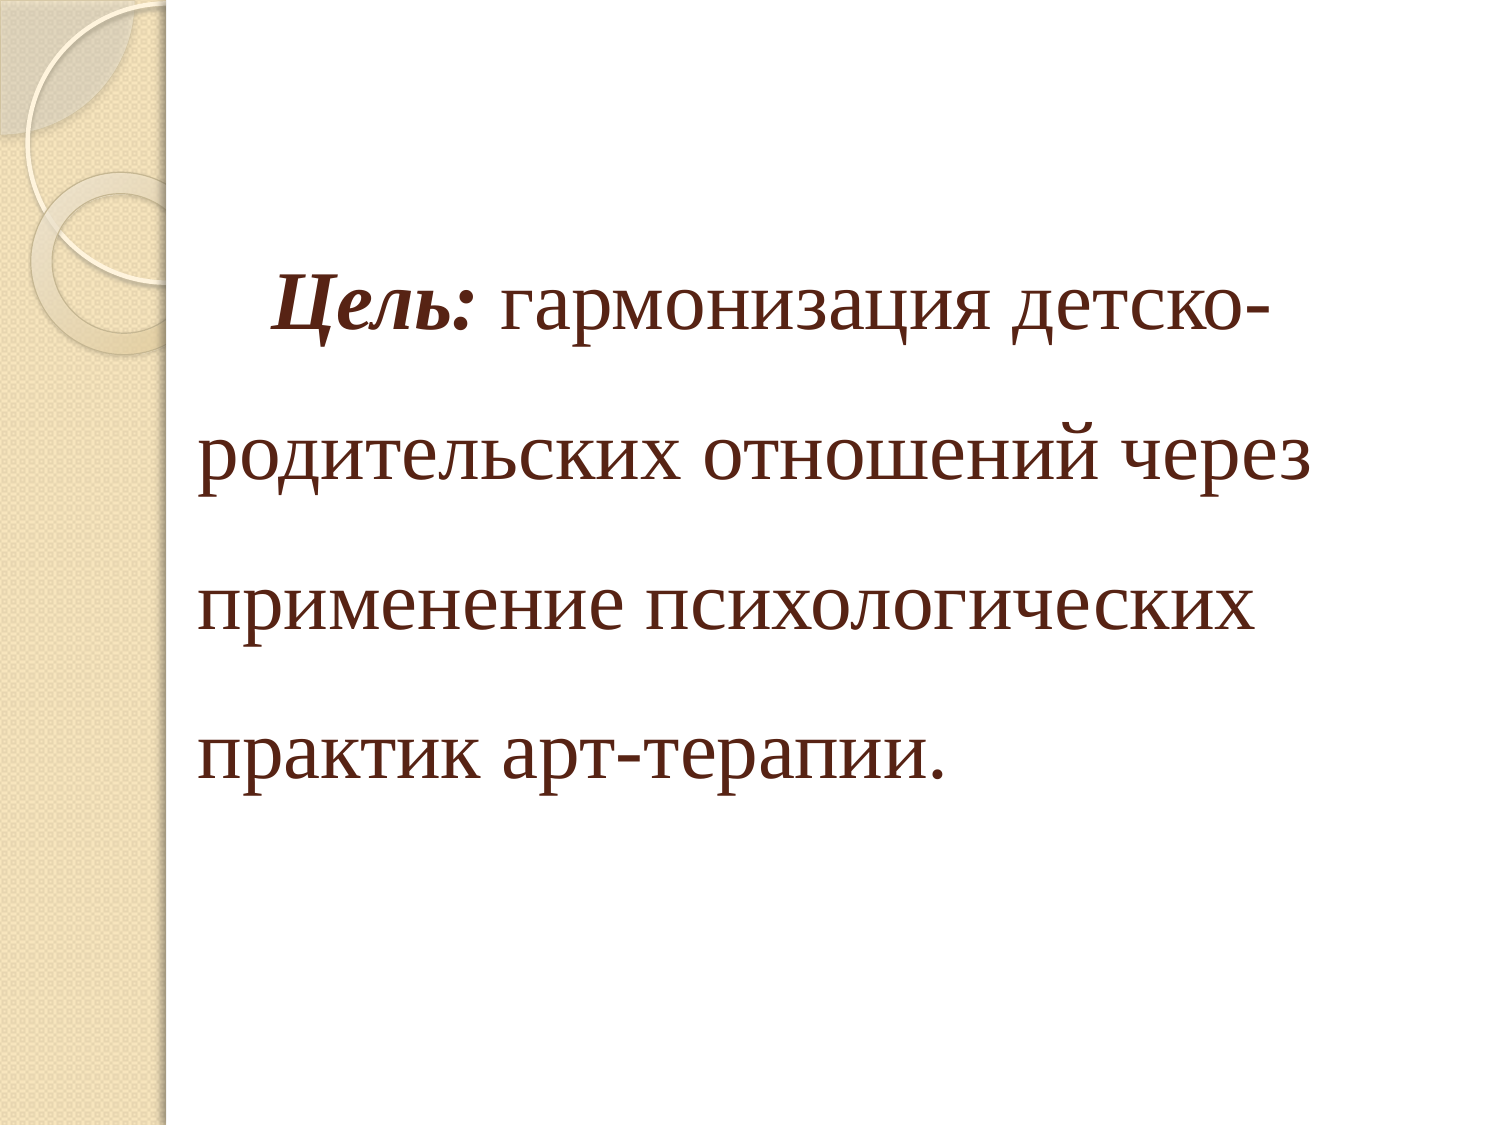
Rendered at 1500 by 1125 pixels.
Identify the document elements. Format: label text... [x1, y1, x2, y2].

title Цель: гармонизация детско-родительских отношений через применение психологических практик арт-терапии. [183, 45, 1466, 1047]
